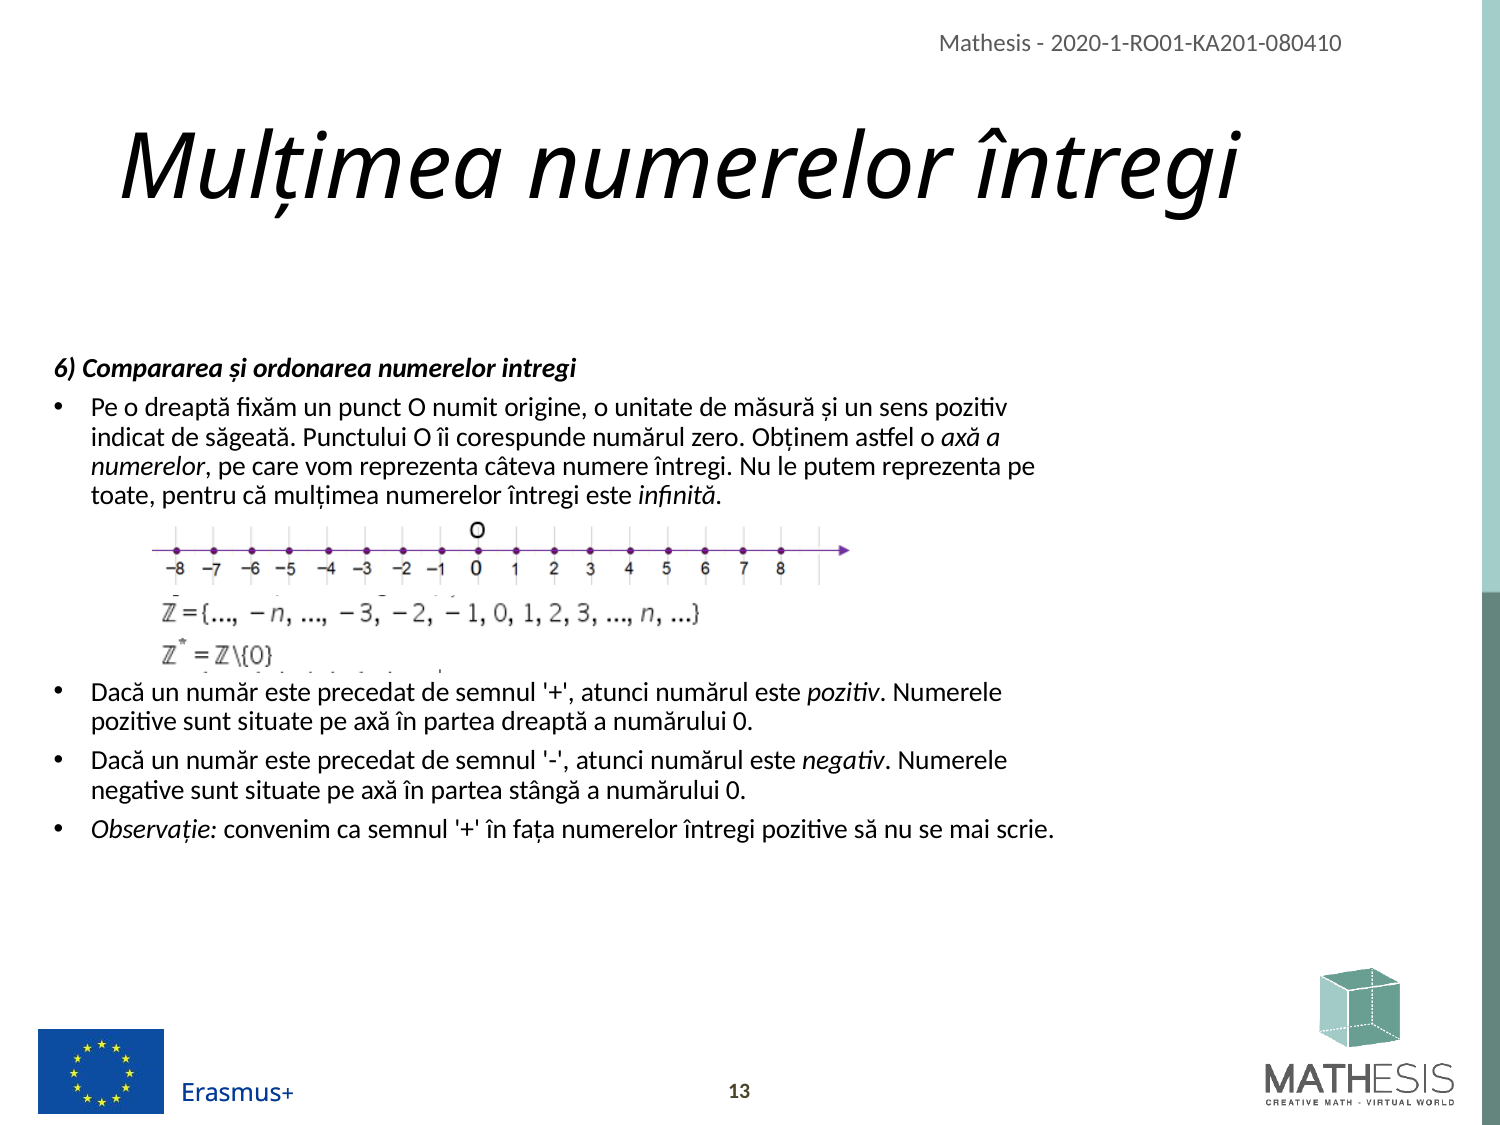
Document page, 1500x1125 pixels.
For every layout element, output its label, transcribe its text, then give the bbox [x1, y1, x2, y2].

picture [38, 1029, 164, 1114]
title Mulțimea numerelor întregi [103, 59, 1397, 278]
picture [152, 595, 741, 673]
list 6) Compararea și ordonarea numerelor intregi Pe o dreaptă fixăm un punct O numit origine, o unitate de măsură și un sens pozitiv indicat de săgeată. Punctului O îi corespunde numărul zero. Obținem astfel o axă a numerelor, pe care vom reprezenta câteva numere întregi. Nu le putem reprezenta pe toate, pentru că mulțimea numerelor întregi este infinită. Dacă un număr este precedat de semnul '+', atunci numărul este pozitiv. Numerele pozitive sunt situate pe axă în partea dreaptă a numărului 0. Dacă un număr este precedat de semnul '-', atunci numărul este negativ. Numerele negative sunt situate pe axă în partea stângă a numărului 0. Observație: convenim ca semnul '+' în fața numerelor întregi pozitive să nu se mai scrie. [38, 346, 1097, 872]
picture [152, 509, 858, 586]
